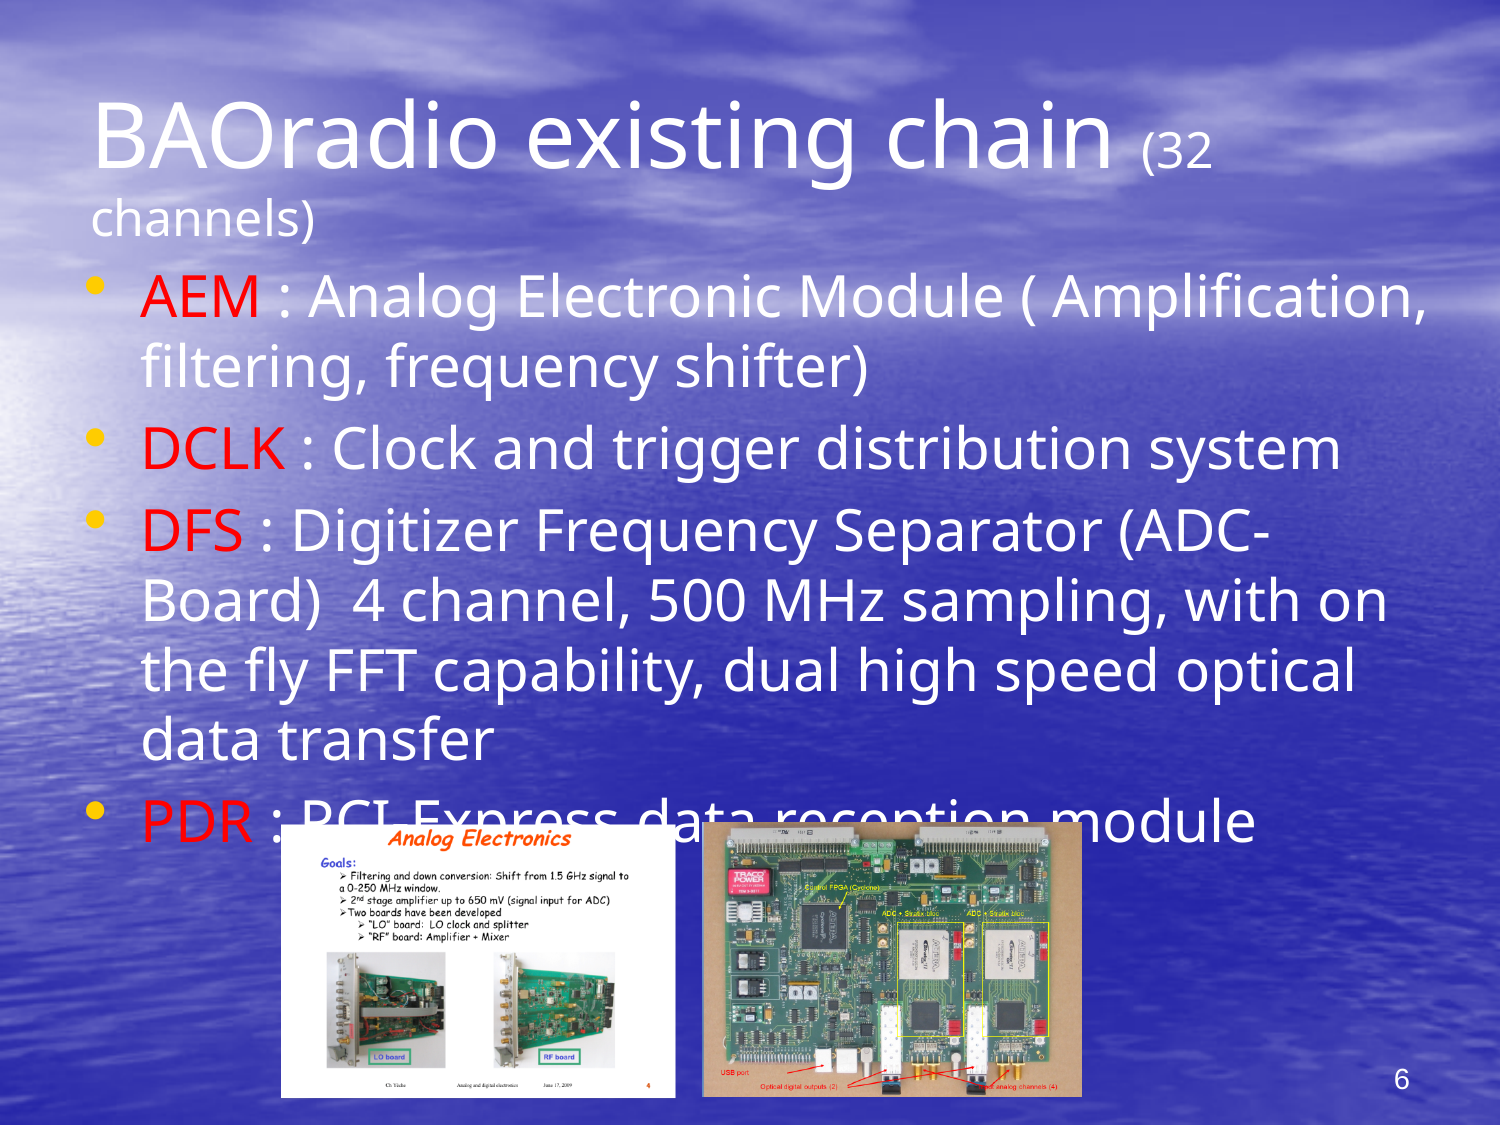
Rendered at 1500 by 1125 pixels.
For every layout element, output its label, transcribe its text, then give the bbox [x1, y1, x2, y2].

title BAOradio existing chain (32 channels) [74, 47, 1426, 276]
picture [702, 822, 1082, 1098]
slide_number 6 [1083, 1024, 1426, 1103]
list AEM : Analog Electronic Module ( Amplification, filtering, frequency shifter) DCLK : Clock and trigger distribution system DFS : Digitizer Frequency Separator (ADC-Board) 4 channel, 500 MHz sampling, with on the fly FFT capability, dual high speed optical data transfer PDR : PCI-Express data reception module [48, 251, 1452, 1013]
picture [264, 810, 691, 1112]
